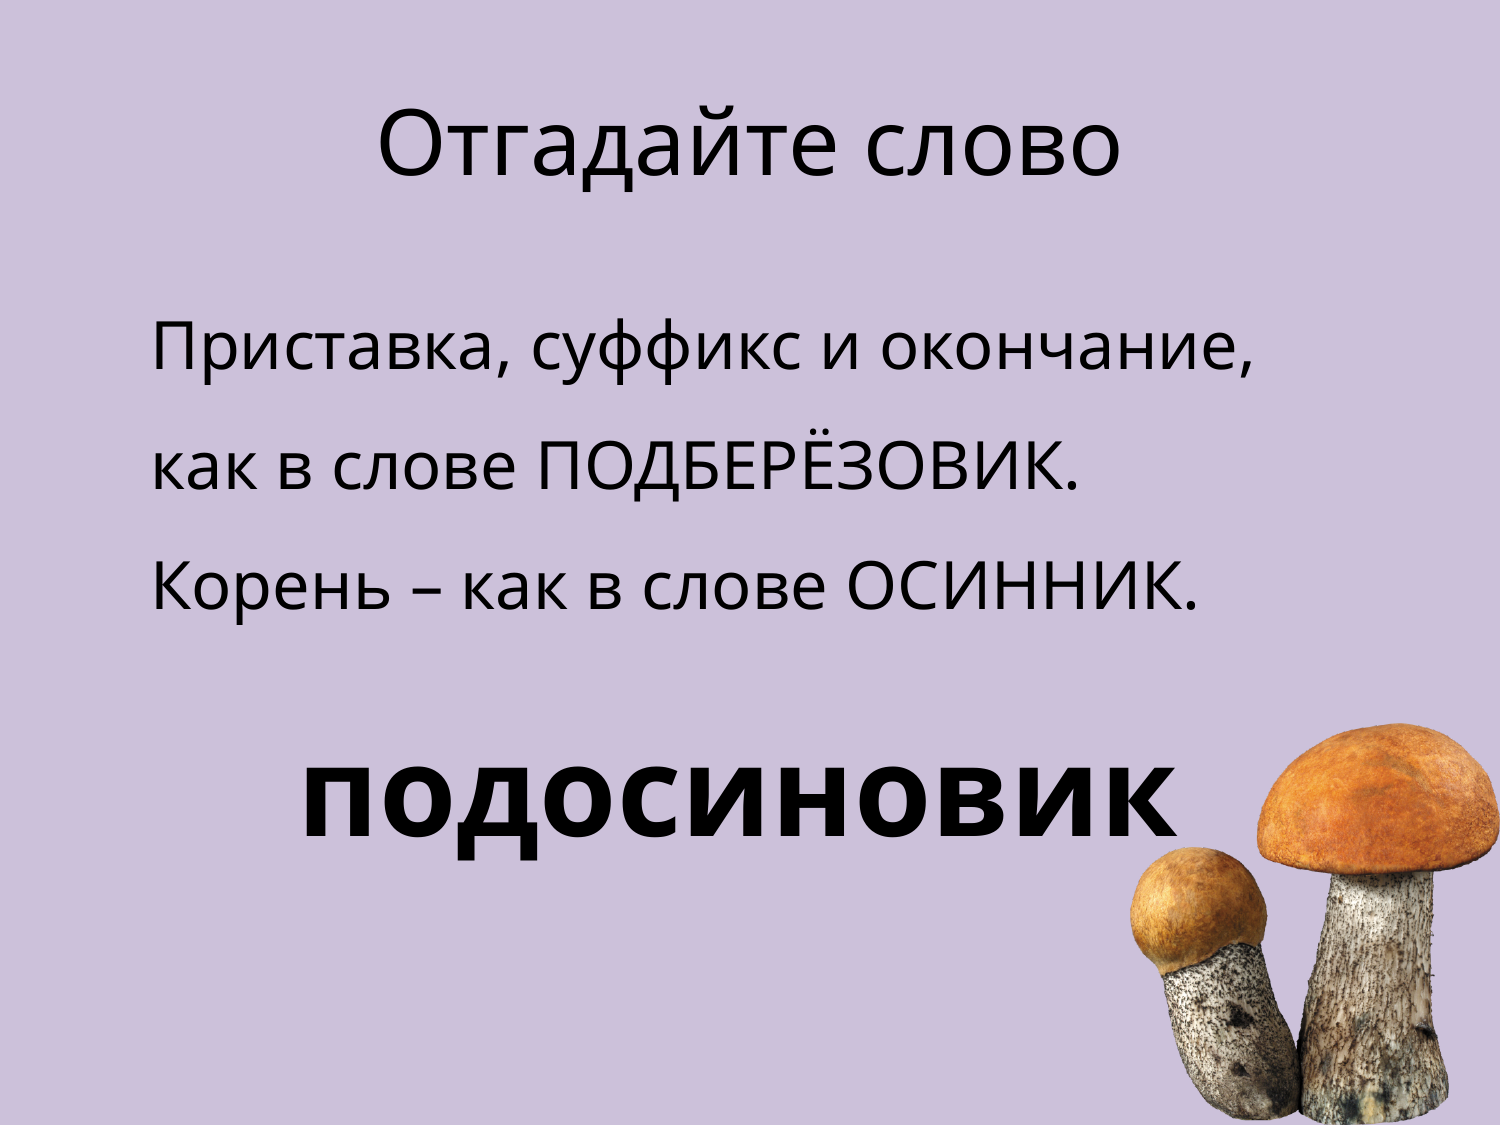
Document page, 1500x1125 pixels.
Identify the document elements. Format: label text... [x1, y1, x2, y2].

title Отгадайте слово [75, 45, 1425, 233]
picture [1130, 723, 1500, 1125]
text_box Приставка, суффикс и окончание, как в слове ПОДБЕРЁЗОВИК. Корень – как в слове ОСИННИК. [135, 255, 1282, 630]
text_box подосиновик [135, 704, 1341, 869]
